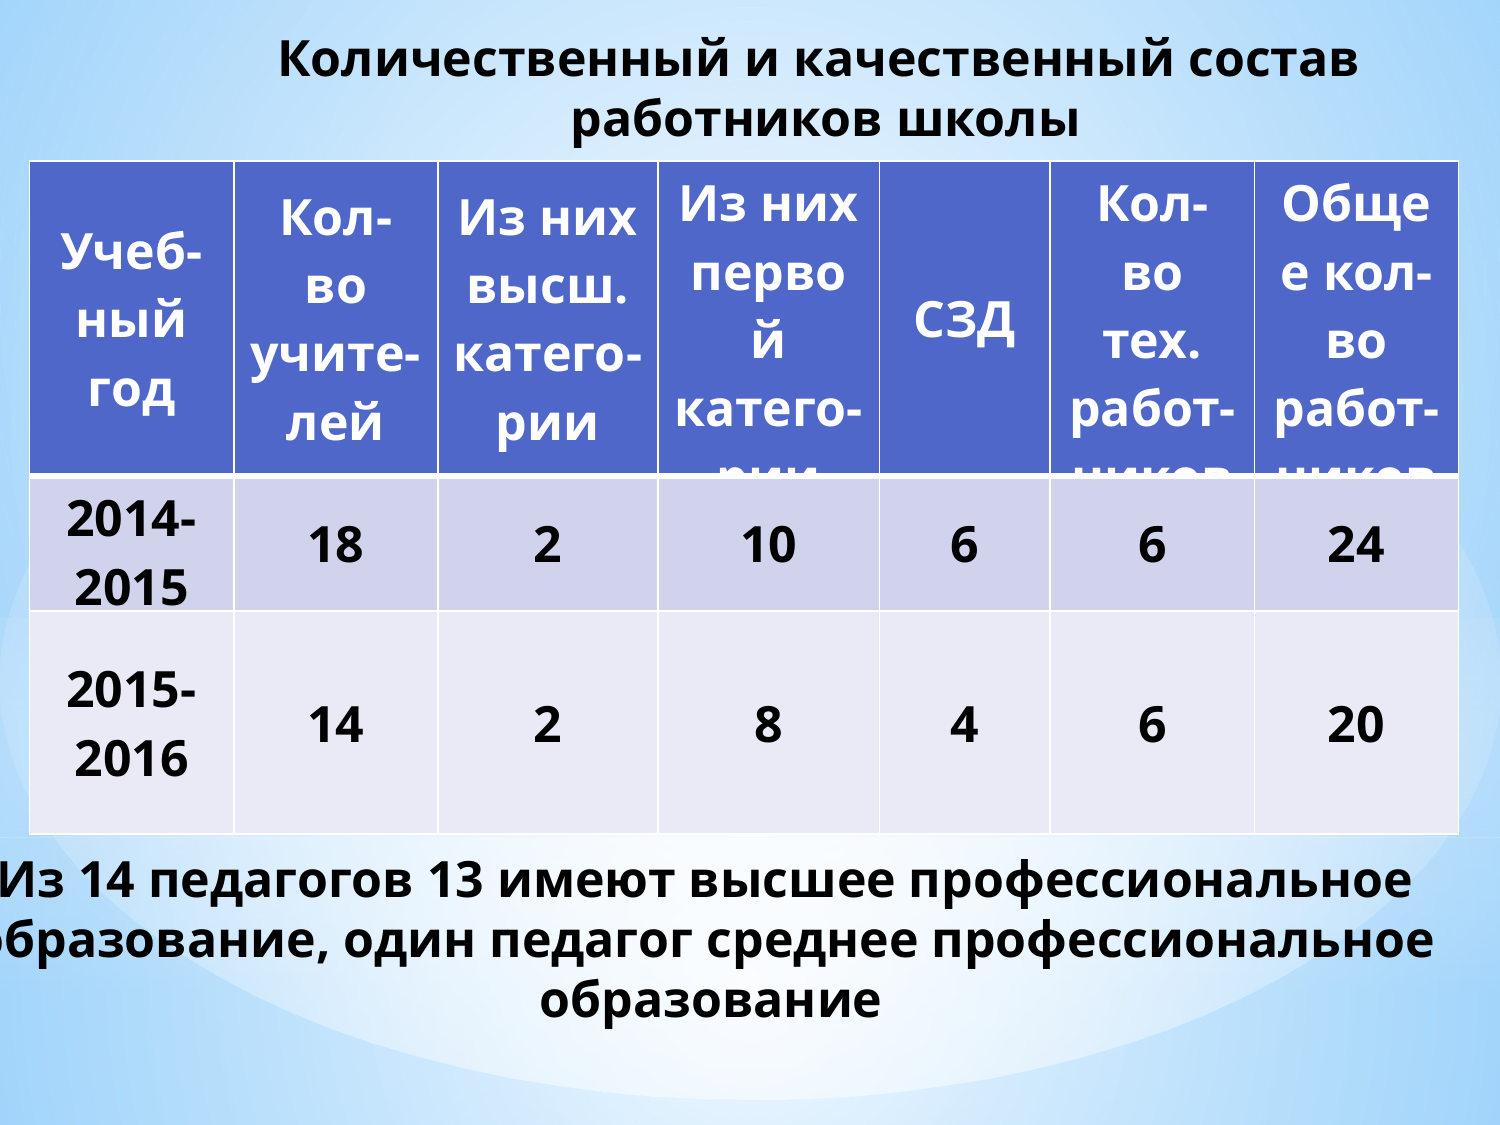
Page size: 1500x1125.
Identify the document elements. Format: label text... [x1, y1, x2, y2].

table_cell 2 [439, 479, 657, 610]
table_cell 2014-2015 [30, 479, 233, 610]
table_cell 6 [1051, 612, 1254, 833]
text_box Количественный и качественный состав работников школы [262, 19, 1376, 154]
table_cell 18 [235, 479, 437, 610]
table_cell 6 [1051, 479, 1254, 610]
table_cell 4 [880, 612, 1049, 833]
table_cell 6 [880, 479, 1049, 610]
table_cell 14 [235, 612, 437, 833]
table_cell 8 [659, 612, 879, 833]
table_cell 2 [439, 612, 657, 833]
text_box Из 14 педагогов 13 имеют высшее профессиональное образование, один педагог среднее профессиональное образование [0, 840, 1464, 1035]
table_cell 2015-2016 [30, 612, 233, 833]
table_cell 10 [659, 479, 879, 610]
table_cell 24 [1255, 479, 1458, 610]
table_header Кол-во тех. работ-ников [1051, 162, 1254, 473]
table_header Кол-во учите-лей [235, 162, 437, 473]
table_cell 20 [1255, 612, 1458, 833]
table_header Учеб- ный год [30, 162, 233, 473]
table_header Из них первой катего-рии [659, 162, 879, 473]
table_header Из них высш. катего-рии [439, 162, 657, 473]
table_header Общее кол-во работ-ников [1255, 162, 1458, 473]
table_header СЗД [880, 162, 1049, 473]
